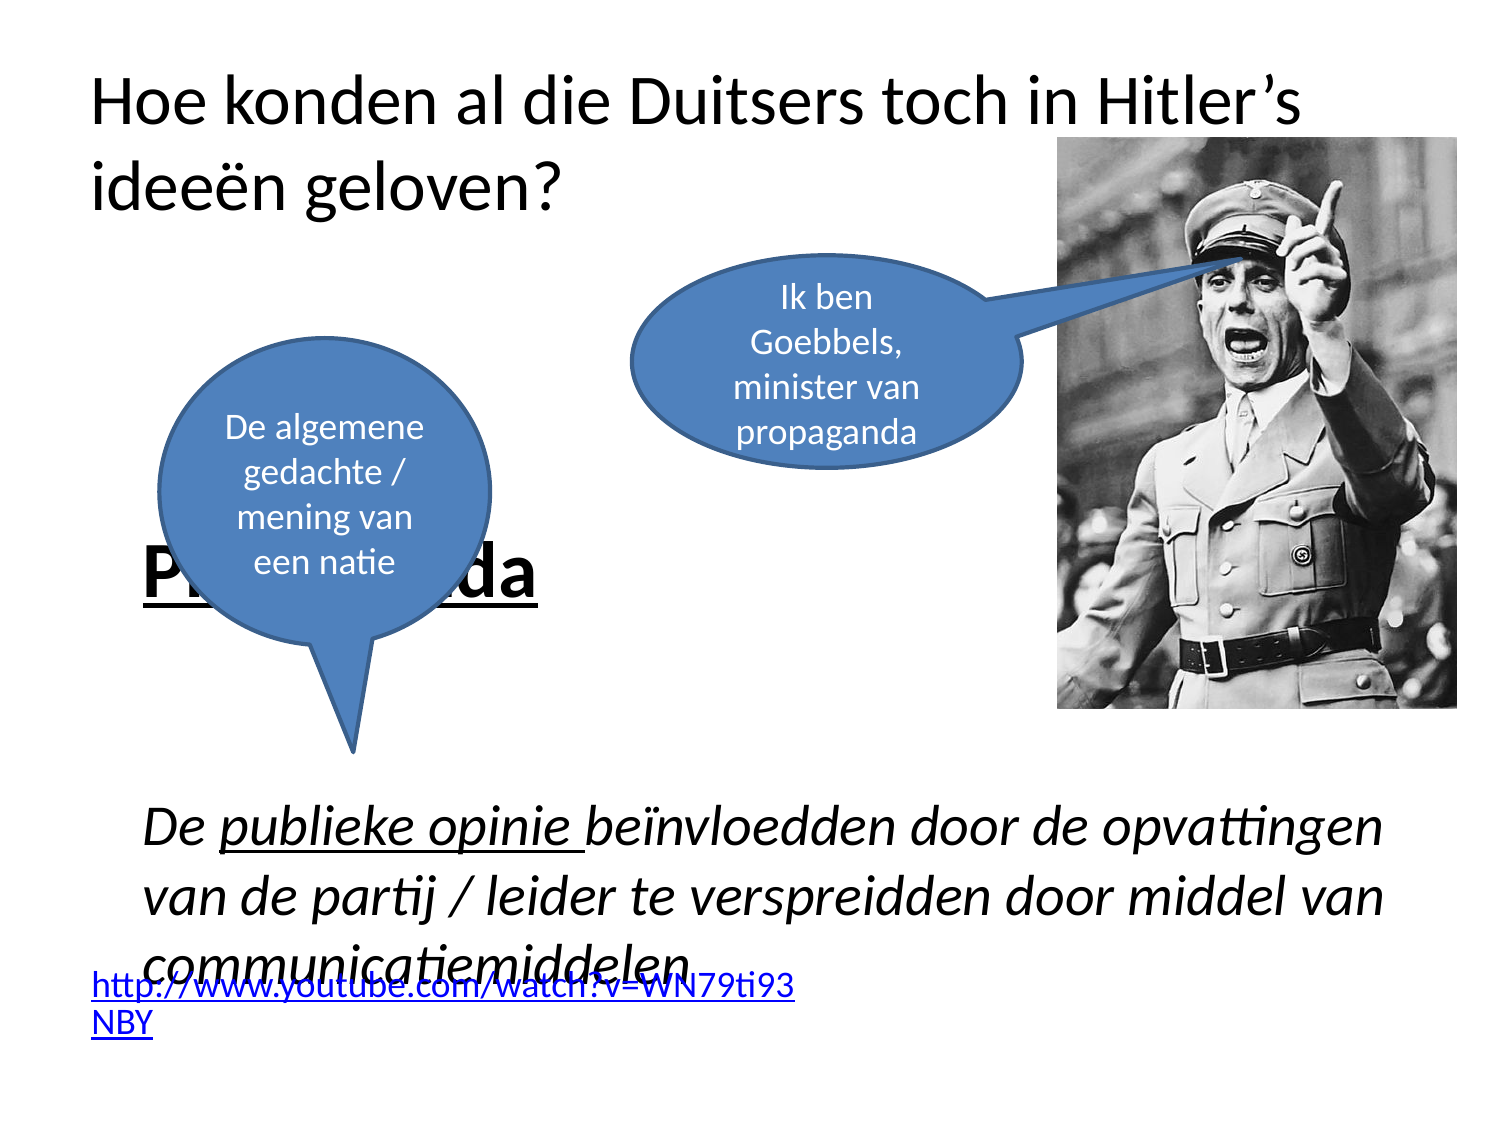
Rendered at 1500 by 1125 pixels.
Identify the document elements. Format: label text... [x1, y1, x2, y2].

text_box De algemene gedachte / mening van een natie [157, 335, 493, 755]
text_box http://www.youtube.com/watch?v=WN79ti93NBY [76, 952, 827, 1012]
title Hoe konden al die Duitsers toch in Hitler’s ideeën geloven? [75, 45, 1425, 233]
list Propaganda De publieke opinie beïnvloedden door de opvattingen van de partij / leider te verspreidden door middel van communicatiemiddelen [75, 262, 1425, 1005]
text_box Ik ben Goebbels, minister van propaganda [629, 253, 1051, 470]
picture [1056, 136, 1457, 709]
